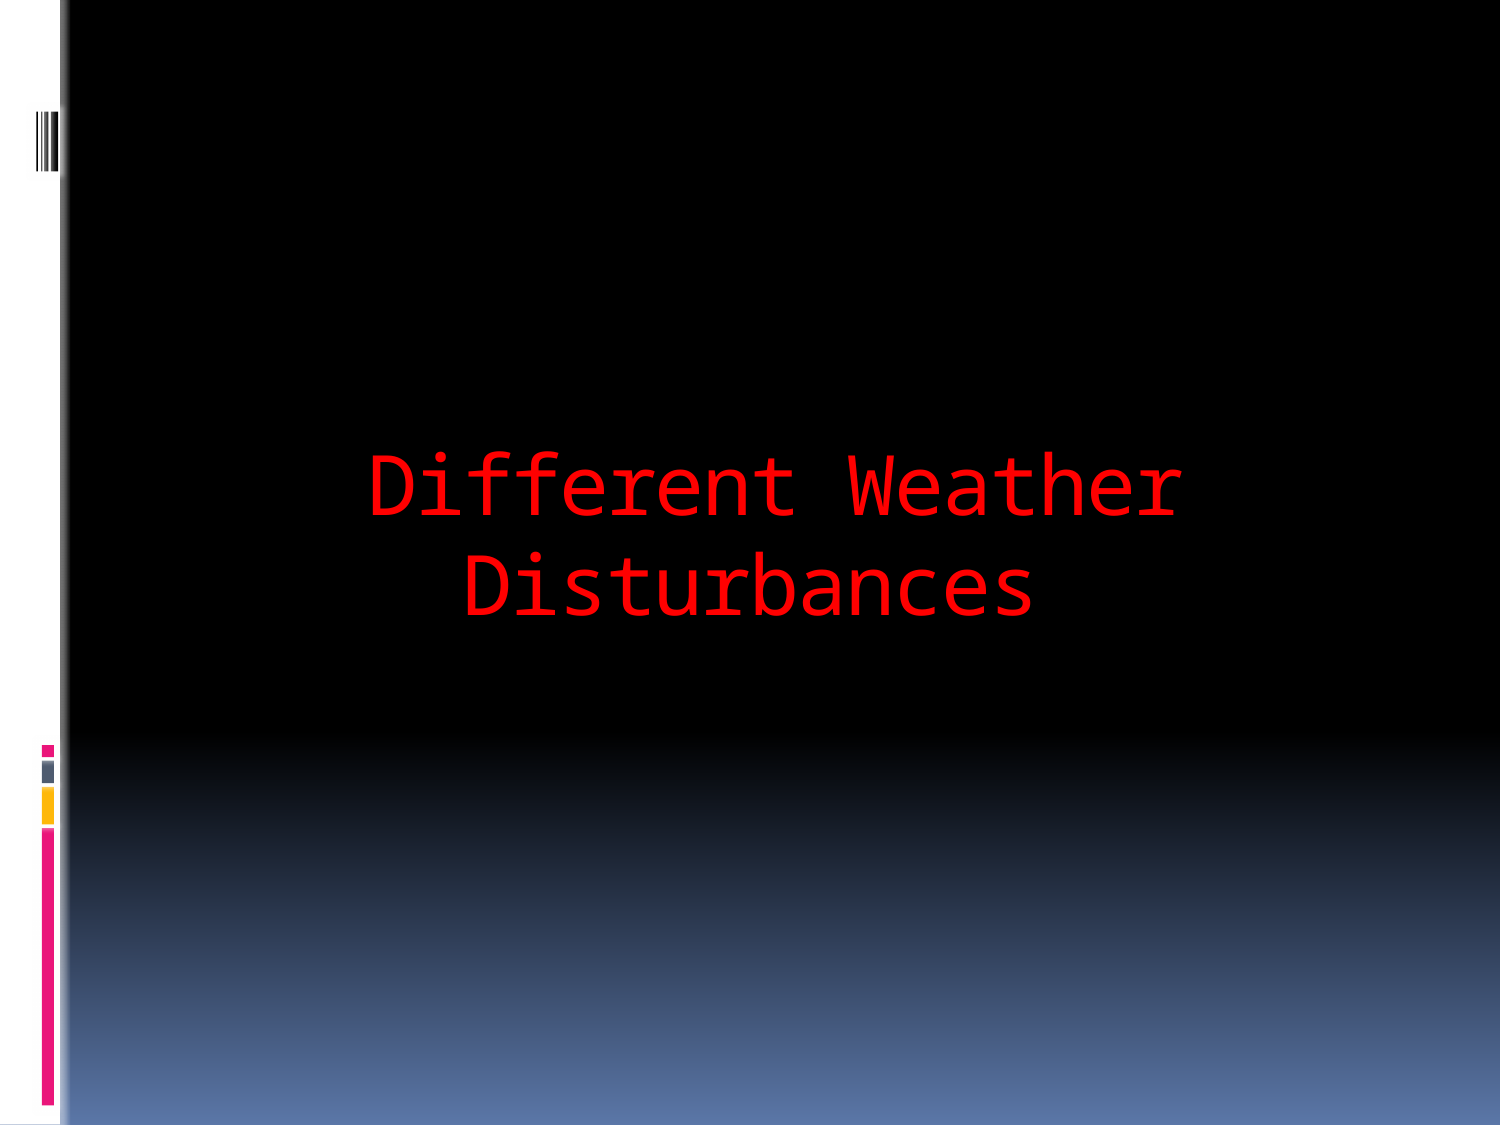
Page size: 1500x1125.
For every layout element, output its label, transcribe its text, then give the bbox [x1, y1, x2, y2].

title Different Weather Disturbances [137, 425, 1413, 575]
